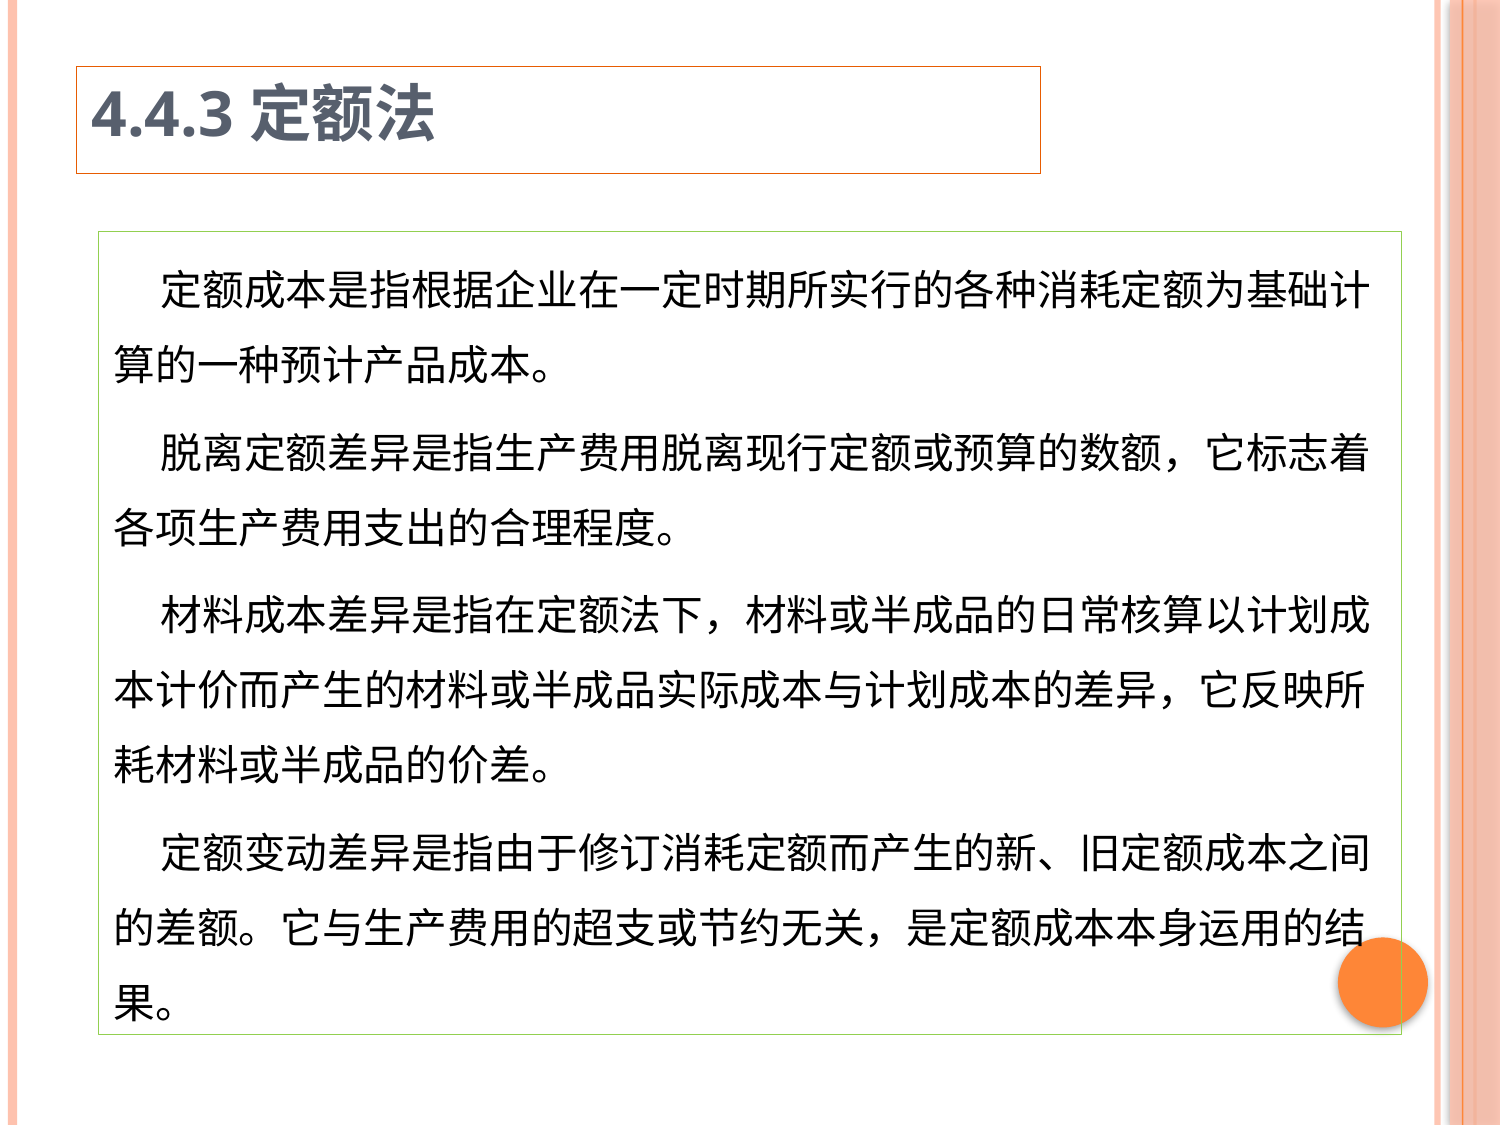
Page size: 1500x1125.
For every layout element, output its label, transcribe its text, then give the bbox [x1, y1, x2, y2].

text_box 4.4.3定额法 [76, 66, 1041, 174]
text_box 定额成本是指根据企业在一定时期所实行的各种消耗定额为基础计算的一种预计产品成本。 脱离定额差异是指生产费用脱离现行定额或预算的数额，它标志着各项生产费用支出的合理程度。 材料成本差异是指在定额法下，材料或半成品的日常核算以计划成本计价而产生的材料或半成品实际成本与计划成本的差异，它反映所耗材料或半成品的价差。 定额变动差异是指由于修订消耗定额而产生的新、旧定额成本之间的差额。它与生产费用的超支或节约无关，是定额成本本身运用的结果。 [98, 231, 1402, 1035]
